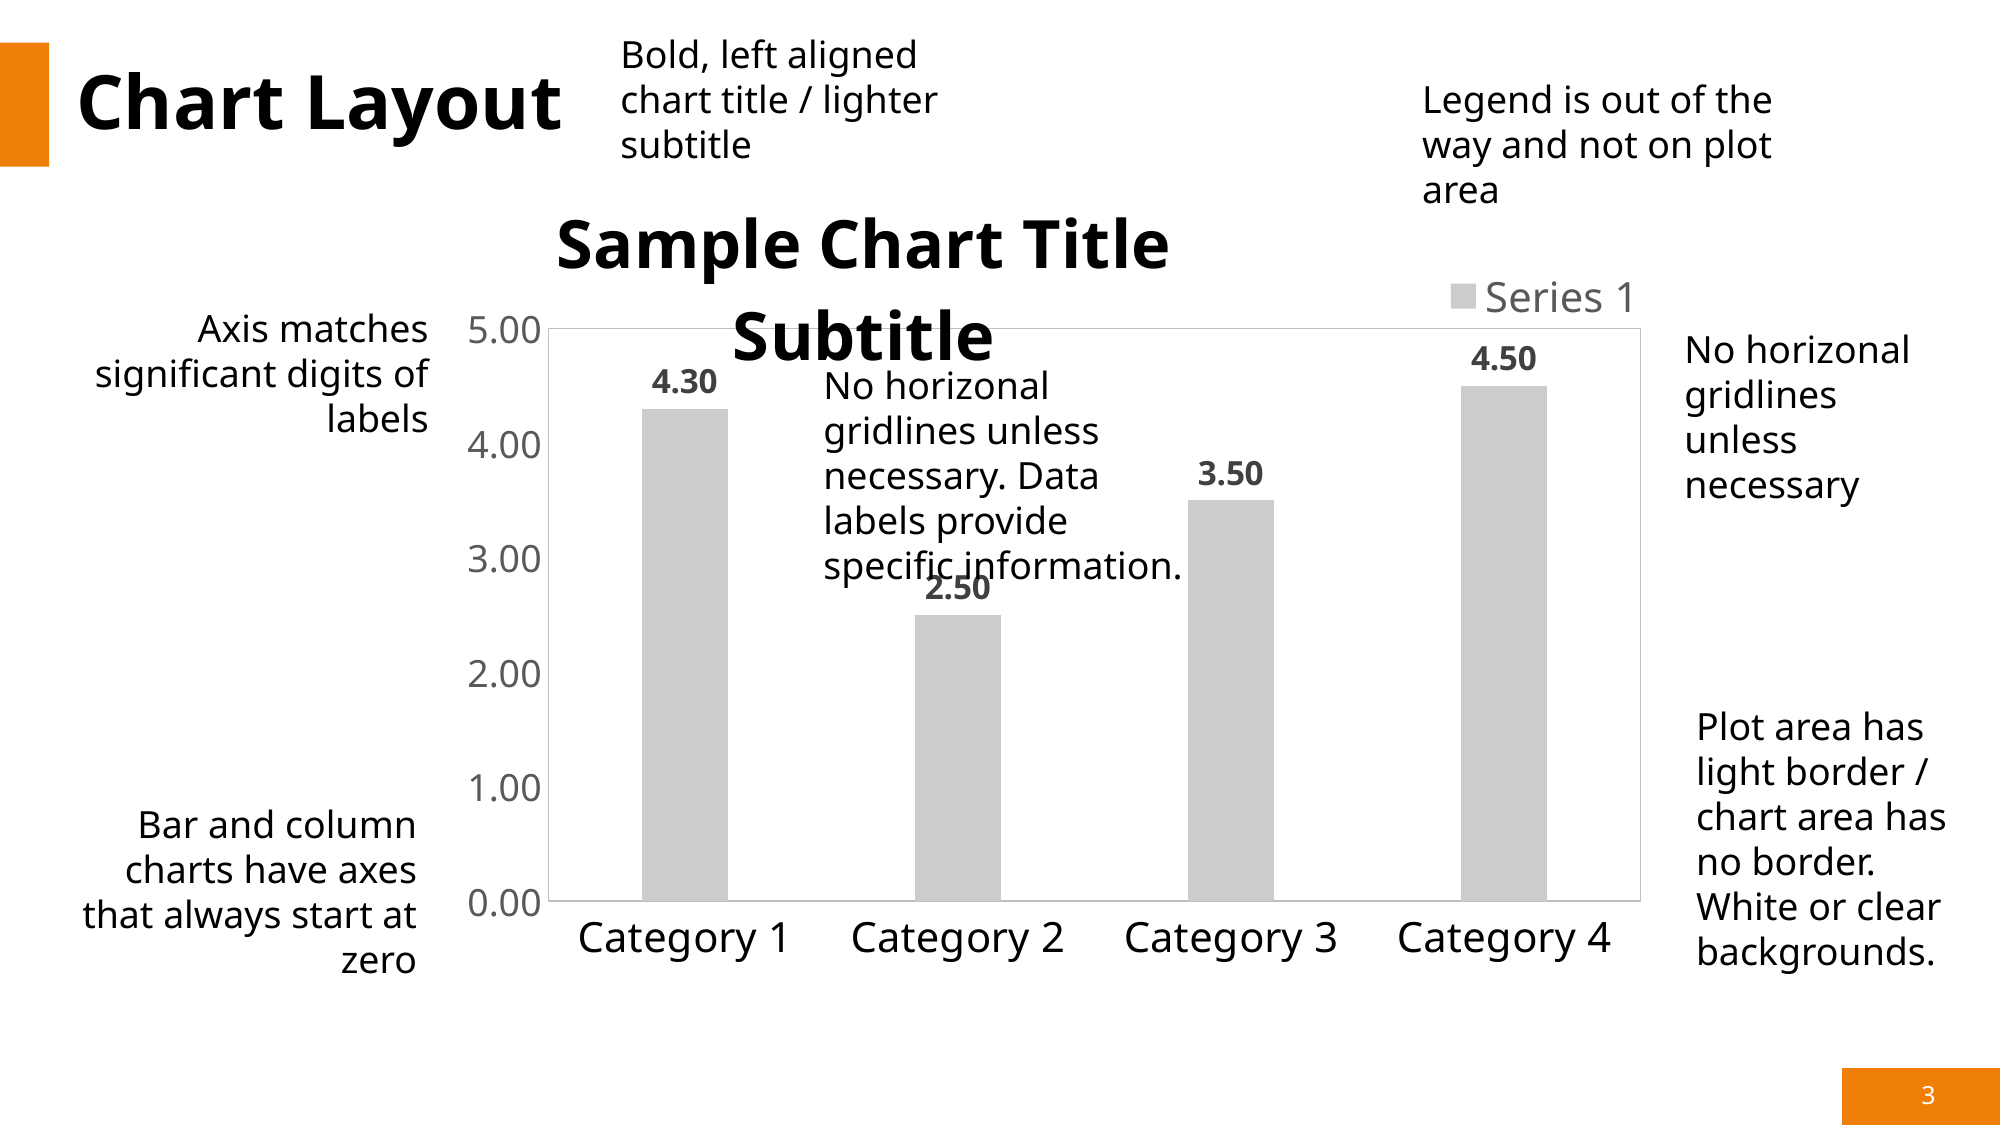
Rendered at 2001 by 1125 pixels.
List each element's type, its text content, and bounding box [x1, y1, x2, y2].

title Chart Layout [1000, 42, 1951, 168]
chart [446, 167, 1688, 1026]
text_box Plot area has light border / chart area has no border. White or clear backgrounds. [1688, 695, 1963, 981]
text_box Legend is out of the way and not on plot area [1407, 68, 1802, 219]
text_box Axis matches significant digits of labels [49, 297, 444, 448]
title Chart Layout [60, 42, 605, 168]
text_box Bar and column charts have axes that always start at zero [37, 794, 432, 989]
slide_number 3 [1889, 1079, 1951, 1114]
text_box No horizonal gridlines unless necessary [1688, 318, 1951, 514]
text_box Bold, left aligned chart title / lighter subtitle [605, 23, 1000, 167]
